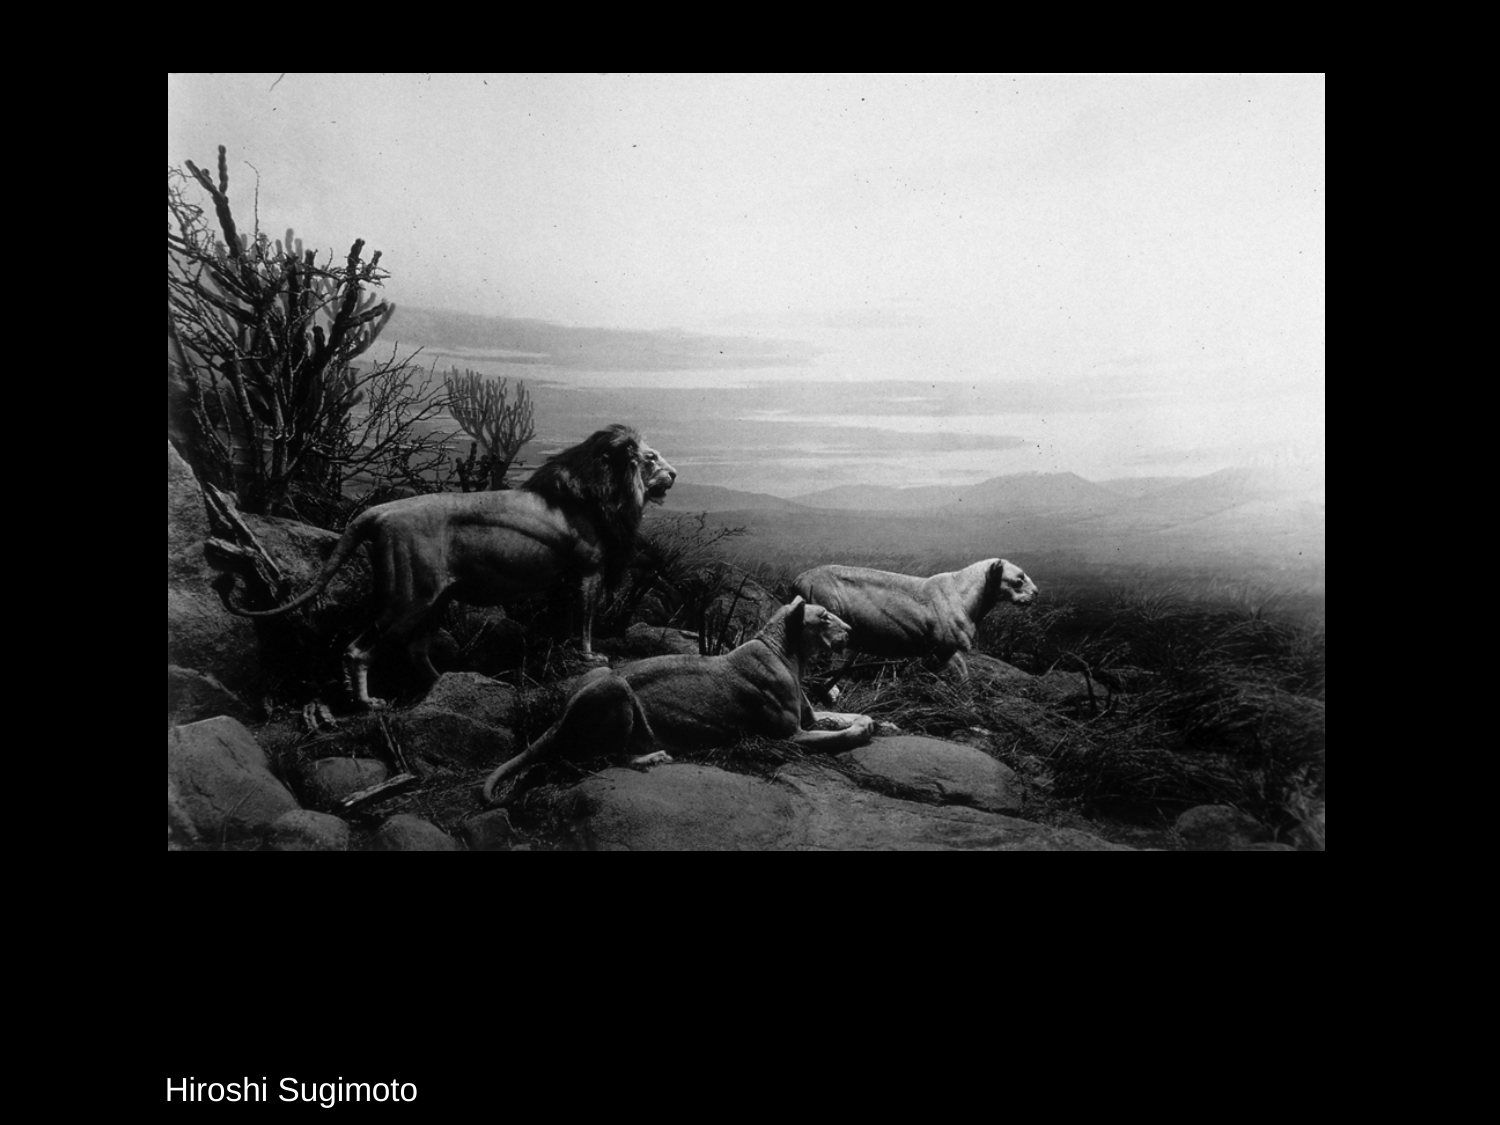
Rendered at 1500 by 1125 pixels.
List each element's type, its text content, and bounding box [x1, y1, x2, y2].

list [168, 73, 1326, 852]
text_box Hiroshi Sugimoto [149, 1060, 1350, 1124]
